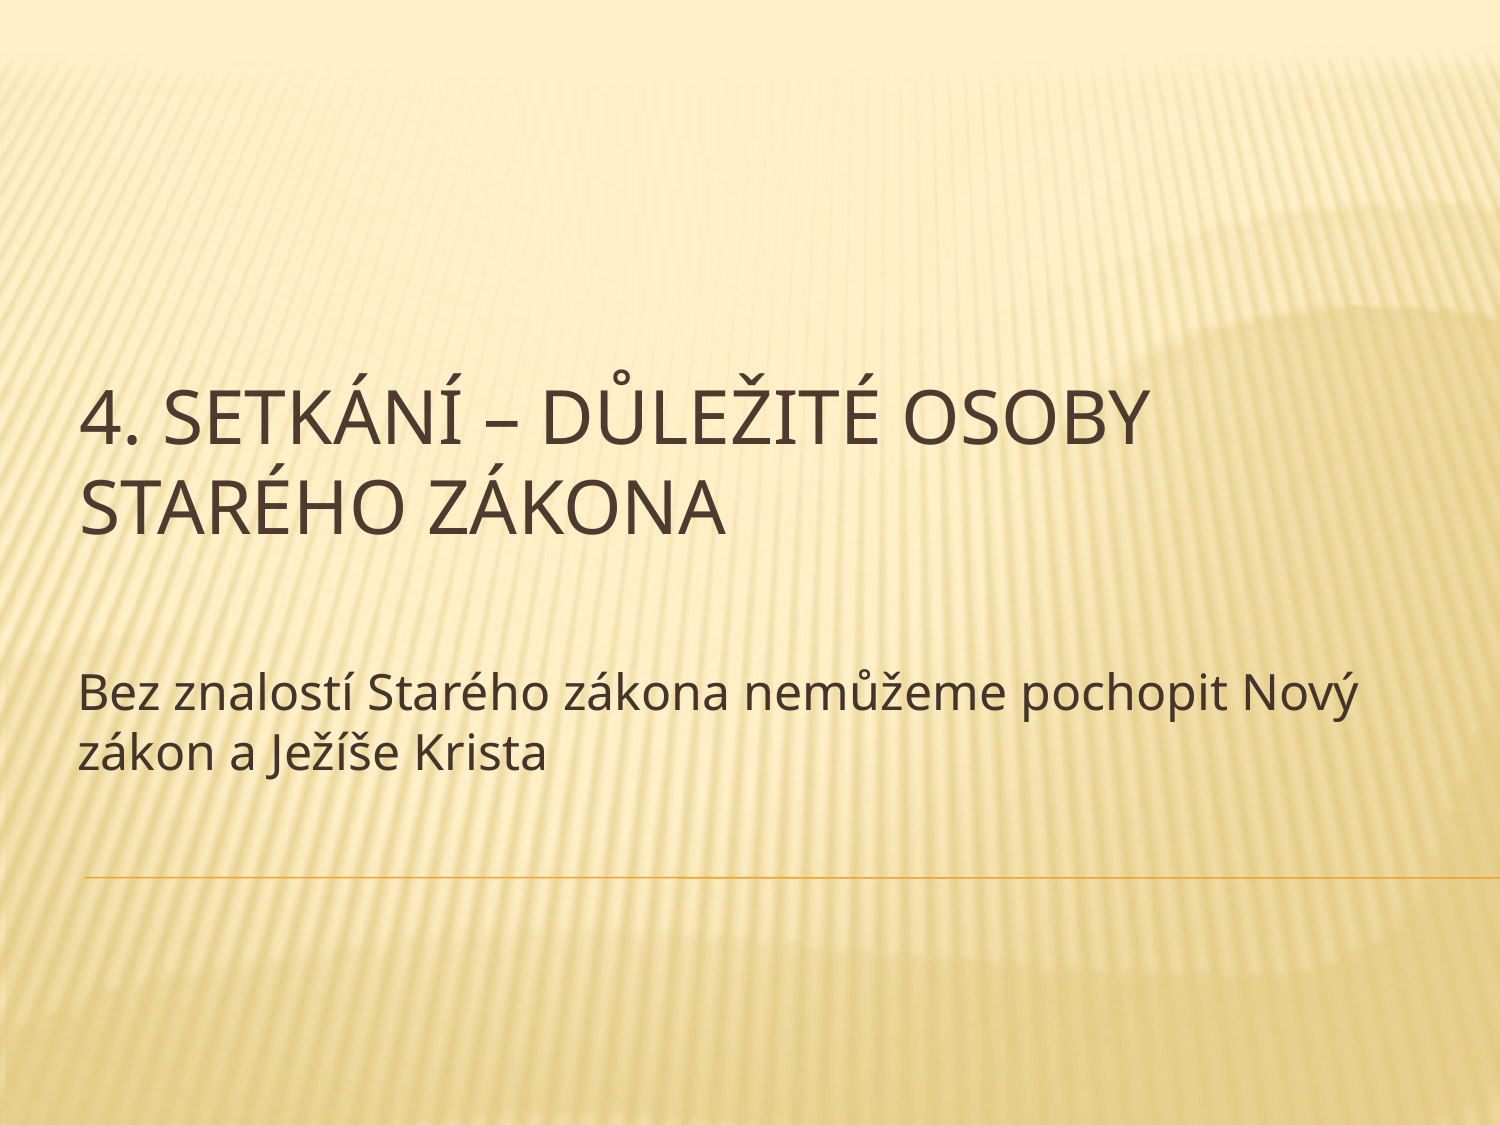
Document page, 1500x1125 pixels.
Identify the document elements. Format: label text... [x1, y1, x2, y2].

subtitle Bez znalostí Starého zákona nemůžeme pochopit Nový zákon a Ježíše Krista [62, 637, 1450, 788]
title 4. Setkání – Důležité Osoby Starého zákona [64, 361, 1453, 563]
